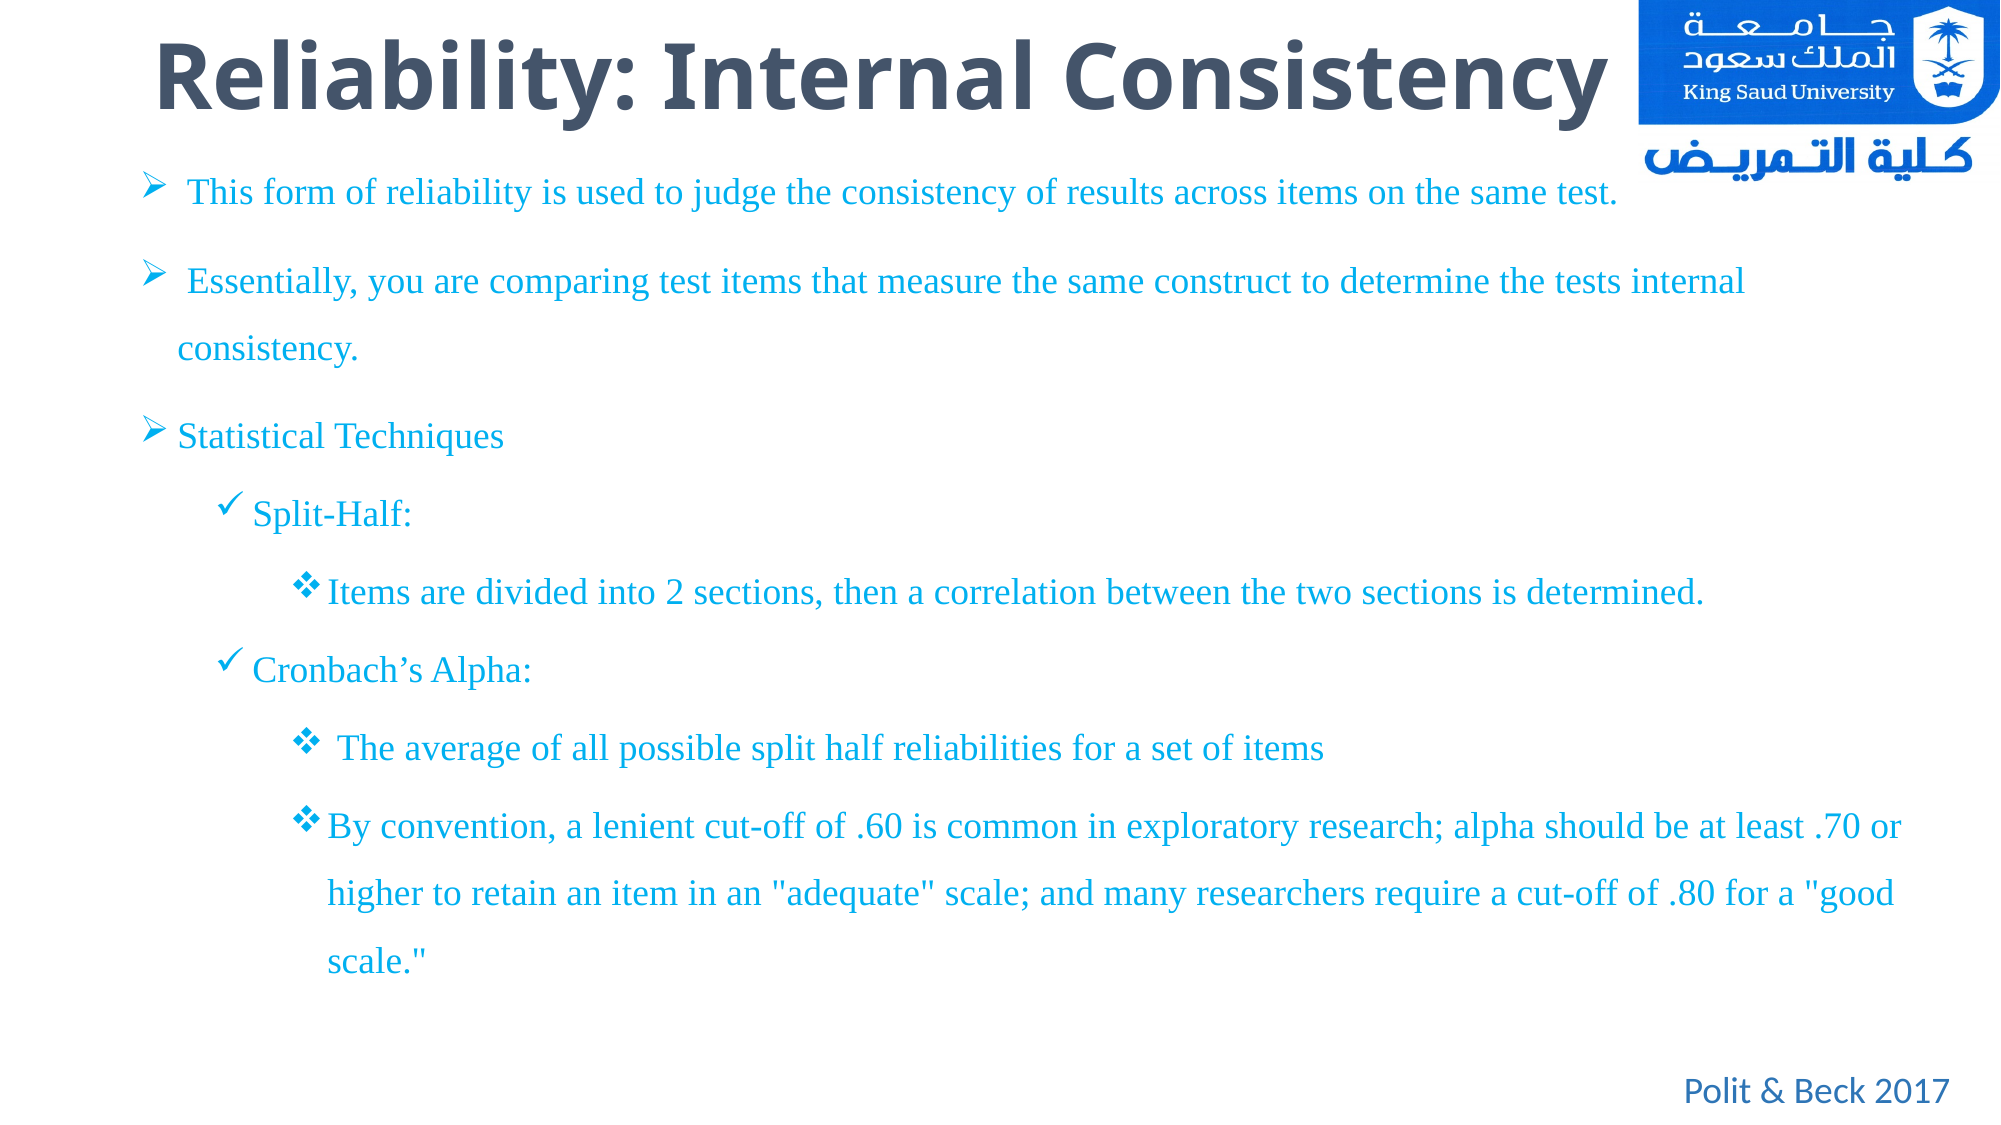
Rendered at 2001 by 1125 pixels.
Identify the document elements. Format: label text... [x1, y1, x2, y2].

picture [1638, 0, 2000, 185]
list This form of reliability is used to judge the consistency of results across items on the same test. Essentially, you are comparing test items that measure the same construct to determine the tests internal consistency. Statistical Techniques Split-Half: Items are divided into 2 sections, then a correlation between the two sections is determined. Cronbach’s Alpha: The average of all possible split half reliabilities for a set of items By convention, a lenient cut-off of .60 is common in exploratory research; alpha should be at least .70 or higher to retain an item in an "adequate" scale; and many researchers require a cut-off of .80 for a "good scale." [124, 137, 1922, 1059]
text_box Polit & Beck 2017 [1668, 1058, 1966, 1118]
title Reliability: Internal Consistency [137, 11, 1638, 137]
